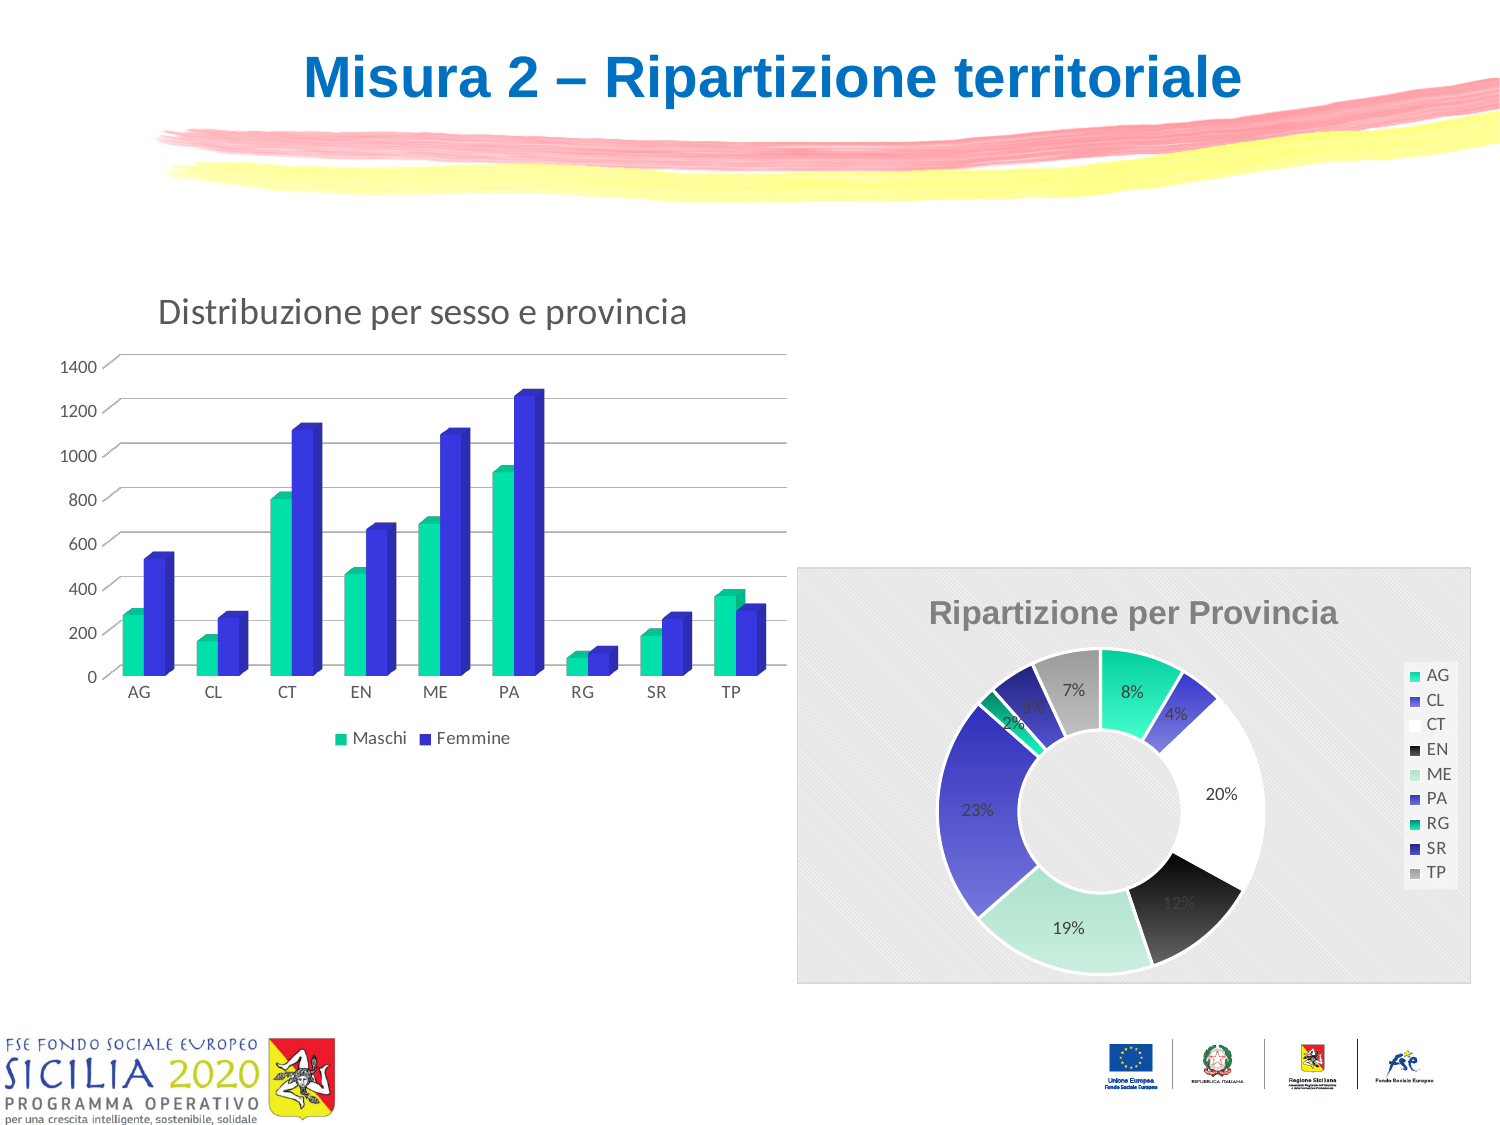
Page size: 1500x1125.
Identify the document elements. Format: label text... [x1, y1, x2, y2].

picture [0, 1032, 347, 1125]
chart [29, 267, 1472, 984]
picture [100, 78, 1500, 208]
picture [1080, 1035, 1447, 1106]
text_box Misura 2 – Ripartizione territoriale [47, 36, 1500, 118]
